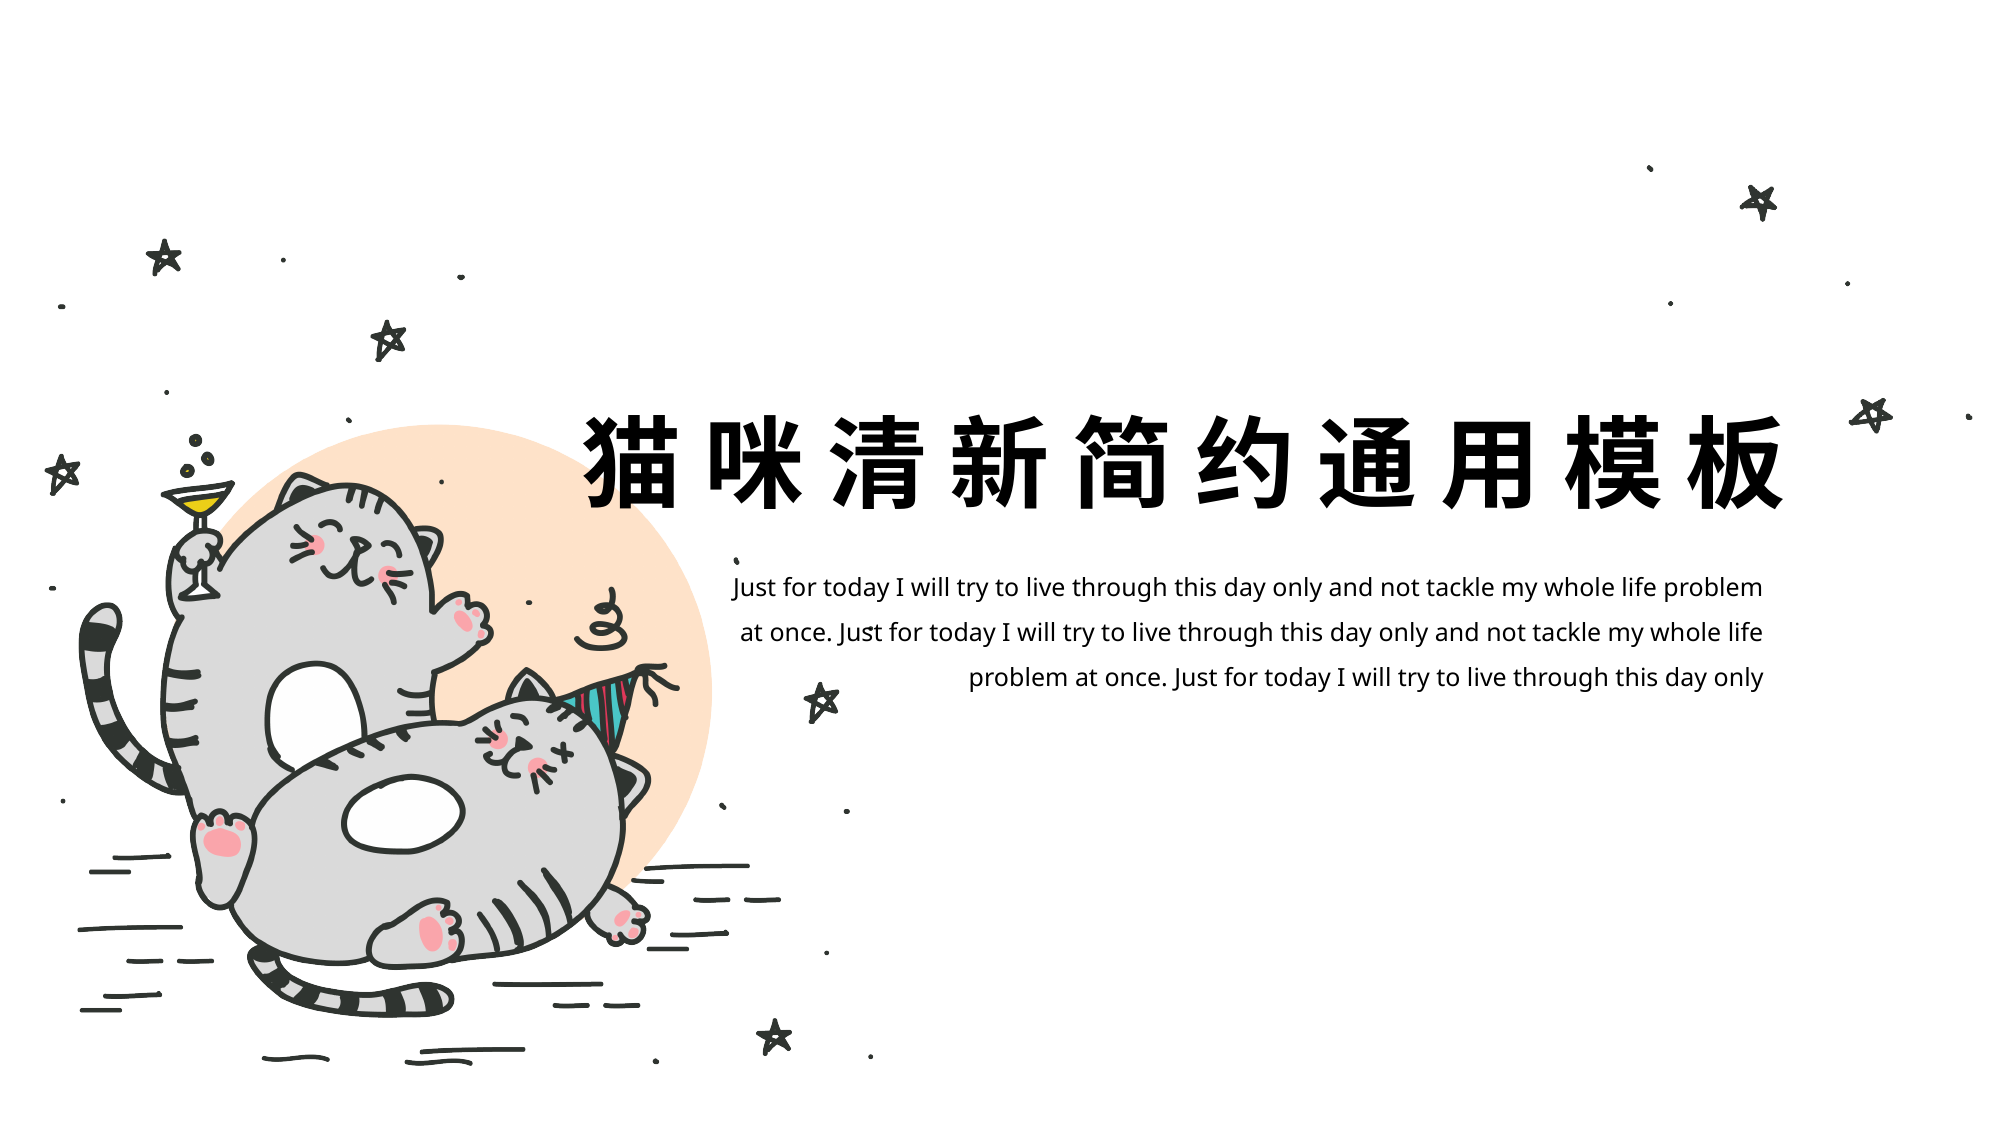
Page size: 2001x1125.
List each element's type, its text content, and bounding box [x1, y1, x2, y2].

text_box Just for today I will try to live through this day only and not tackle my whole life problem at once. Just for today I will try to live through this day only and not tackle my whole life problem at once. Just for today I will try to live through this day only [926, 549, 1780, 699]
picture [0, 170, 926, 1125]
text_box 猫 咪 清 新 简 约 通 用 模 板 [926, 393, 1802, 528]
picture [1480, 0, 2001, 550]
